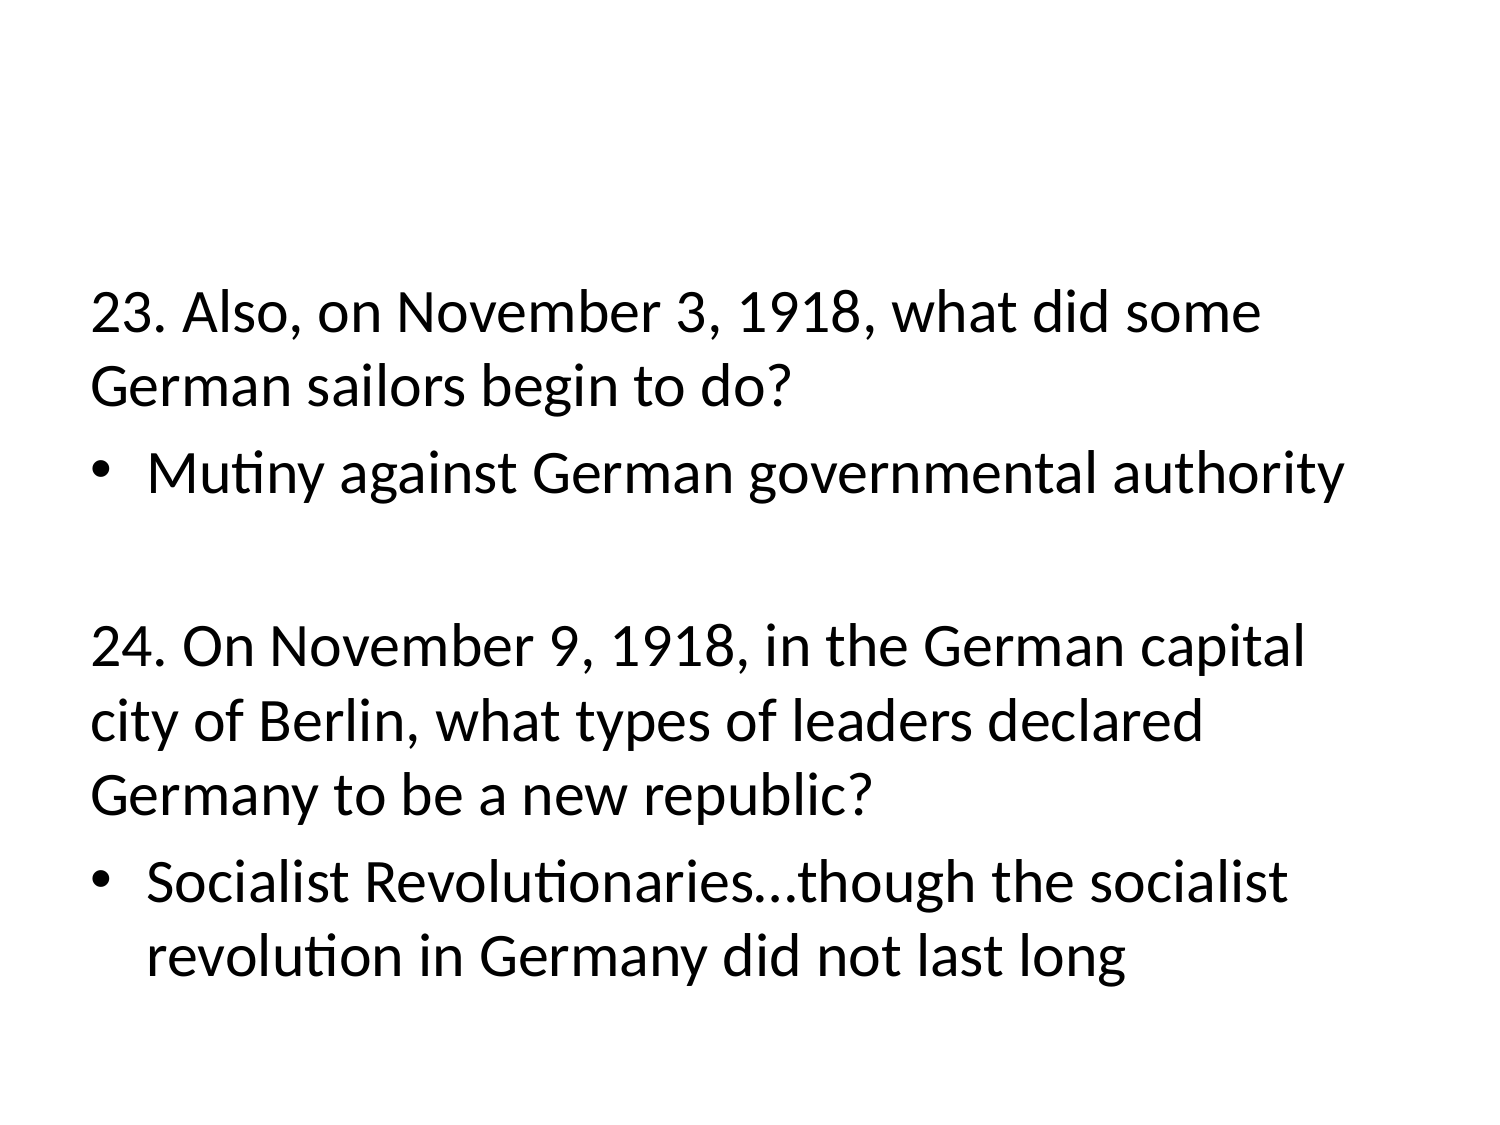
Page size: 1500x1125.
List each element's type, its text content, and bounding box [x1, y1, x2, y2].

list 23. Also, on November 3, 1918, what did some German sailors begin to do? Mutiny against German governmental authority 24. On November 9, 1918, in the German capital city of Berlin, what types of leaders declared Germany to be a new republic? Socialist Revolutionaries…though the socialist revolution in Germany did not last long [75, 262, 1425, 1005]
